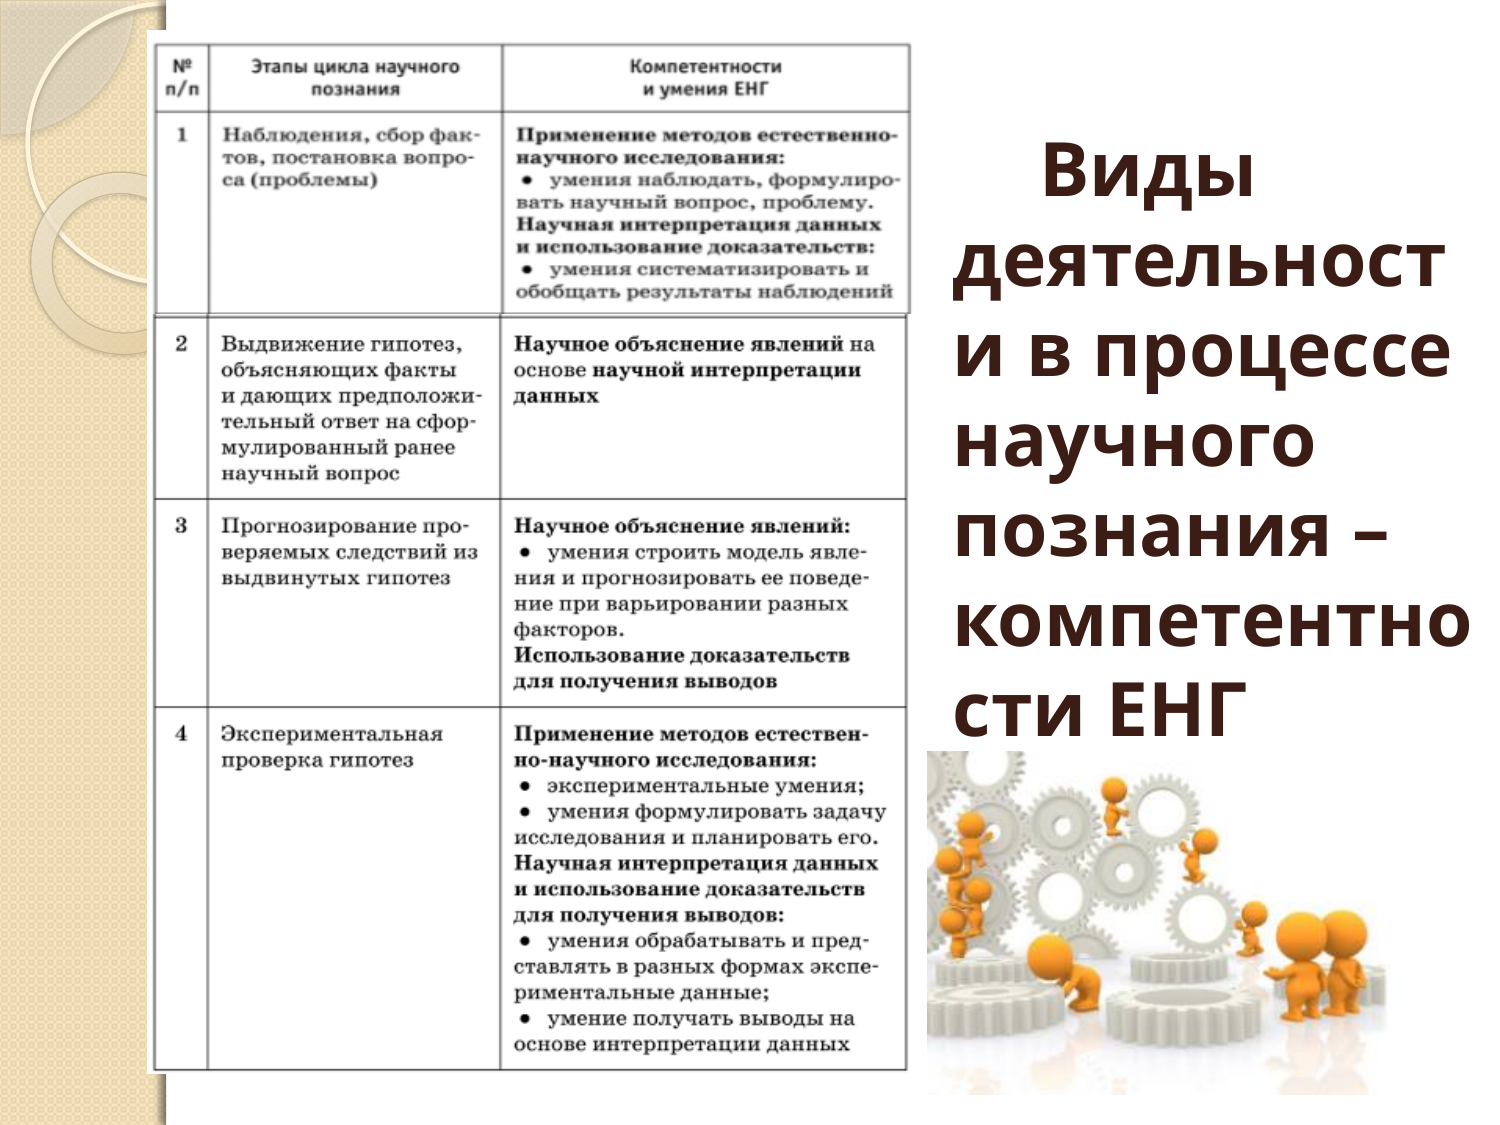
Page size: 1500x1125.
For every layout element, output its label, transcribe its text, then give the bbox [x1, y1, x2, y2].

picture [0, 13, 916, 1125]
list Виды деятельности в процессе научного познания – компетентности ЕНГ [916, 113, 1500, 1005]
picture [927, 751, 1477, 1095]
picture [136, 0, 159, 4]
